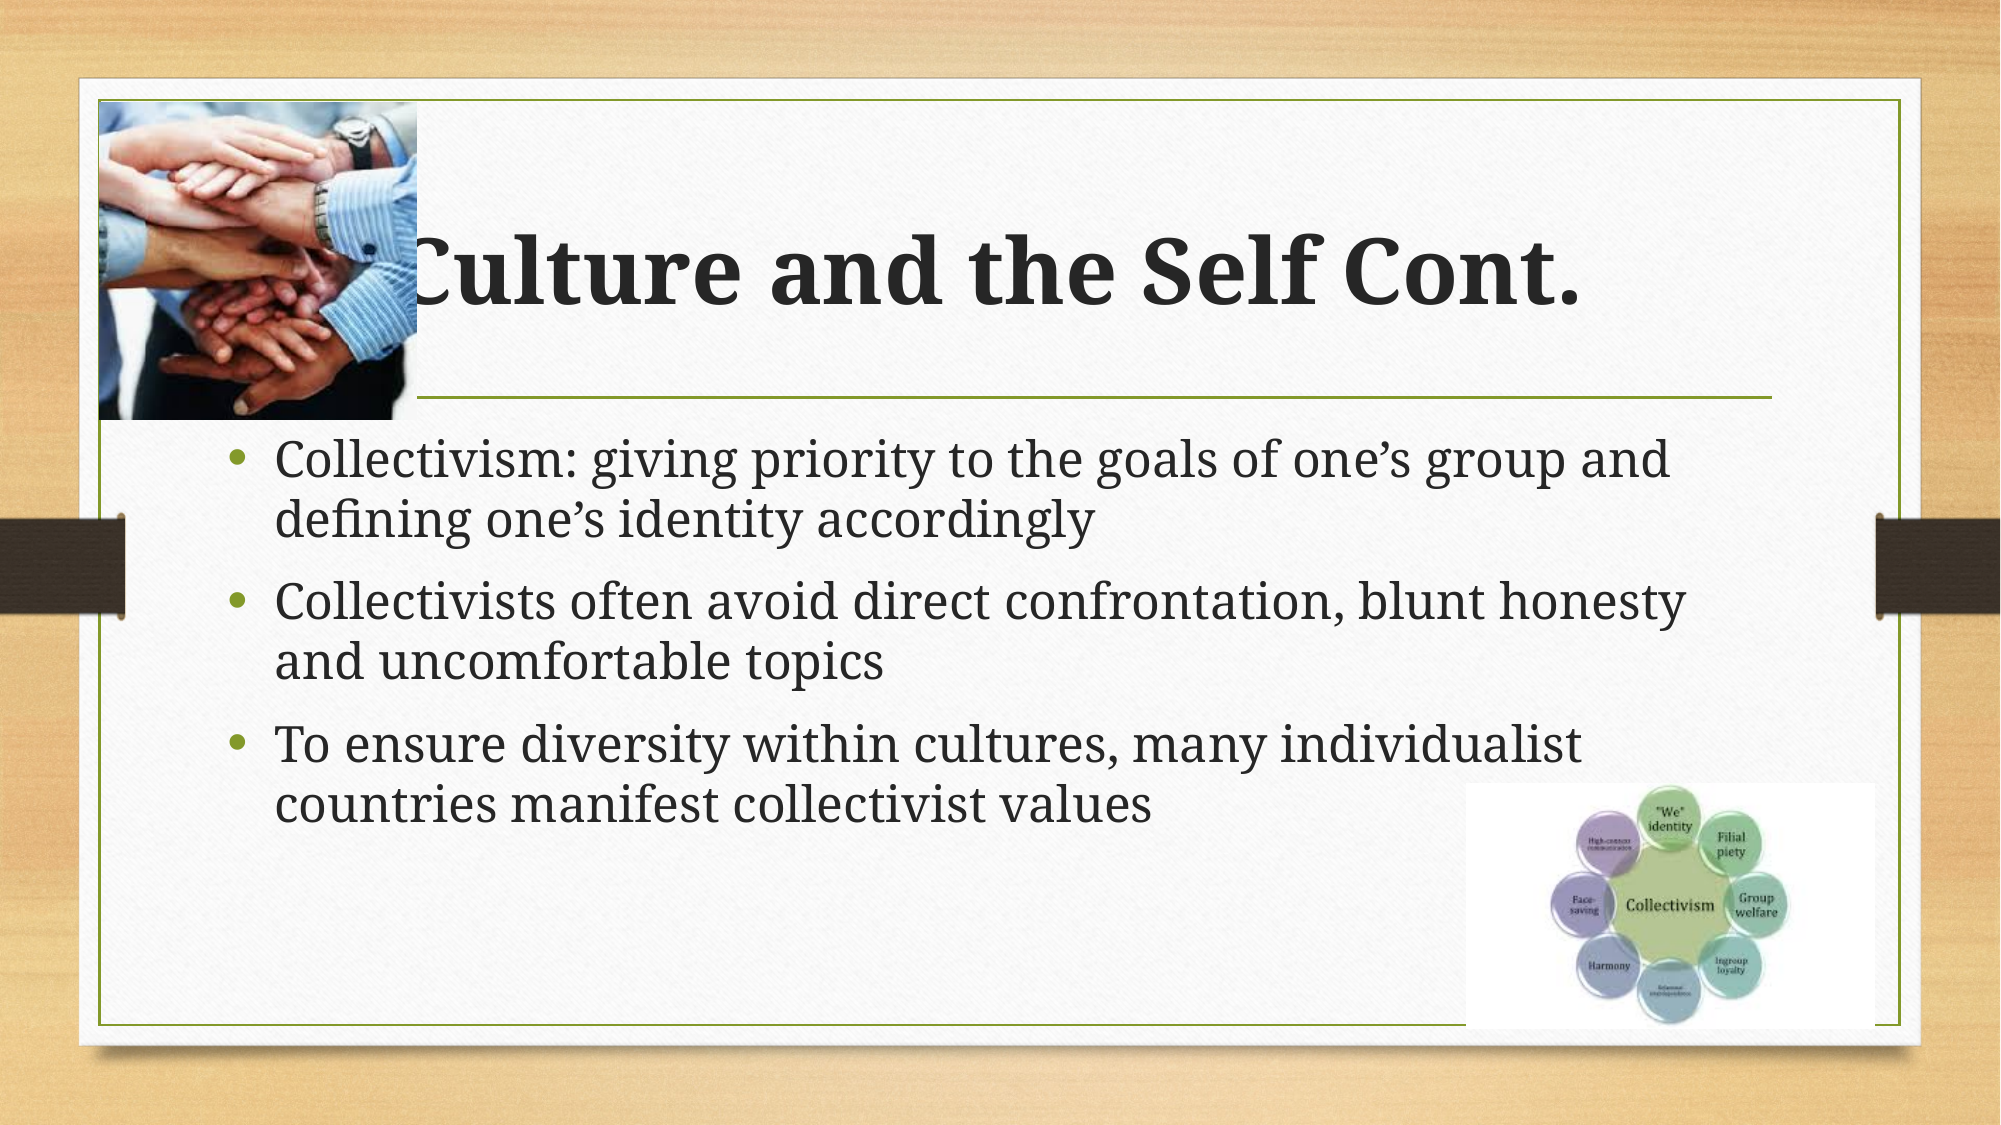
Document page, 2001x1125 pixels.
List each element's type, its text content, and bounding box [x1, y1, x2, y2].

picture [0, 0, 2001, 1125]
title Culture and the Self Cont. [417, 161, 1788, 375]
list Collectivism: giving priority to the goals of one’s group and defining one’s identity accordingly Collectivists often avoid direct confrontation, blunt honesty and uncomfortable topics To ensure diversity within cultures, many individualist countries manifest collectivist values [212, 419, 1788, 964]
